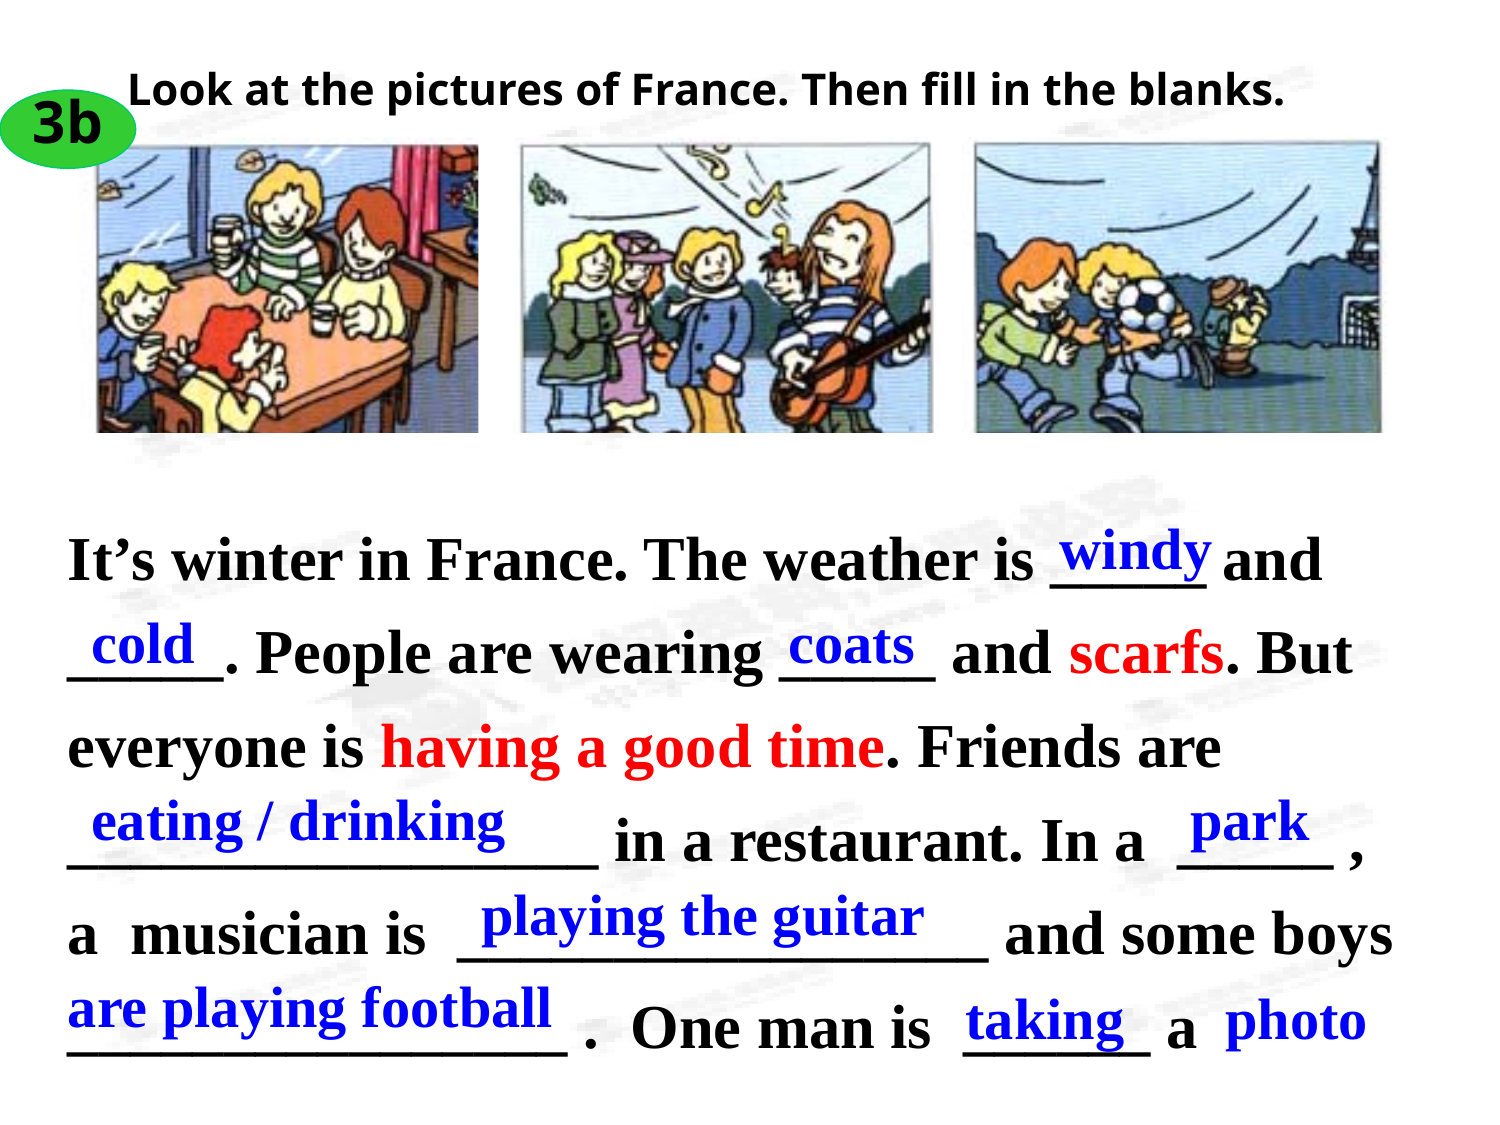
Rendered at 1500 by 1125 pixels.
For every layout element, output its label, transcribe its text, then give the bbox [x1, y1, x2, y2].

text_box cold [76, 597, 278, 683]
text_box taking [950, 973, 1164, 1059]
text_box eating / drinking [76, 774, 550, 860]
text_box 3b [0, 78, 136, 163]
text_box [33, 163, 71, 169]
text_box playing the guitar [466, 869, 1022, 955]
text_box are playing football [53, 961, 620, 1047]
text_box park [1175, 774, 1376, 860]
text_box It’s winter in France. The weather is _____ and _____. People are wearing _____ and scarfs. But everyone is having a good time. Friends are _________________ in a restaurant. In a _____ , a musician is _________________ and some boys ________________ . One man is ______ a ______. [53, 491, 1418, 1125]
picture [0, 0, 1500, 1125]
text_box Look at the pictures of France. Then fill in the blanks. [112, 54, 1448, 122]
text_box windy [1045, 503, 1294, 589]
text_box coats [773, 597, 951, 683]
text_box photo [1210, 973, 1447, 1059]
